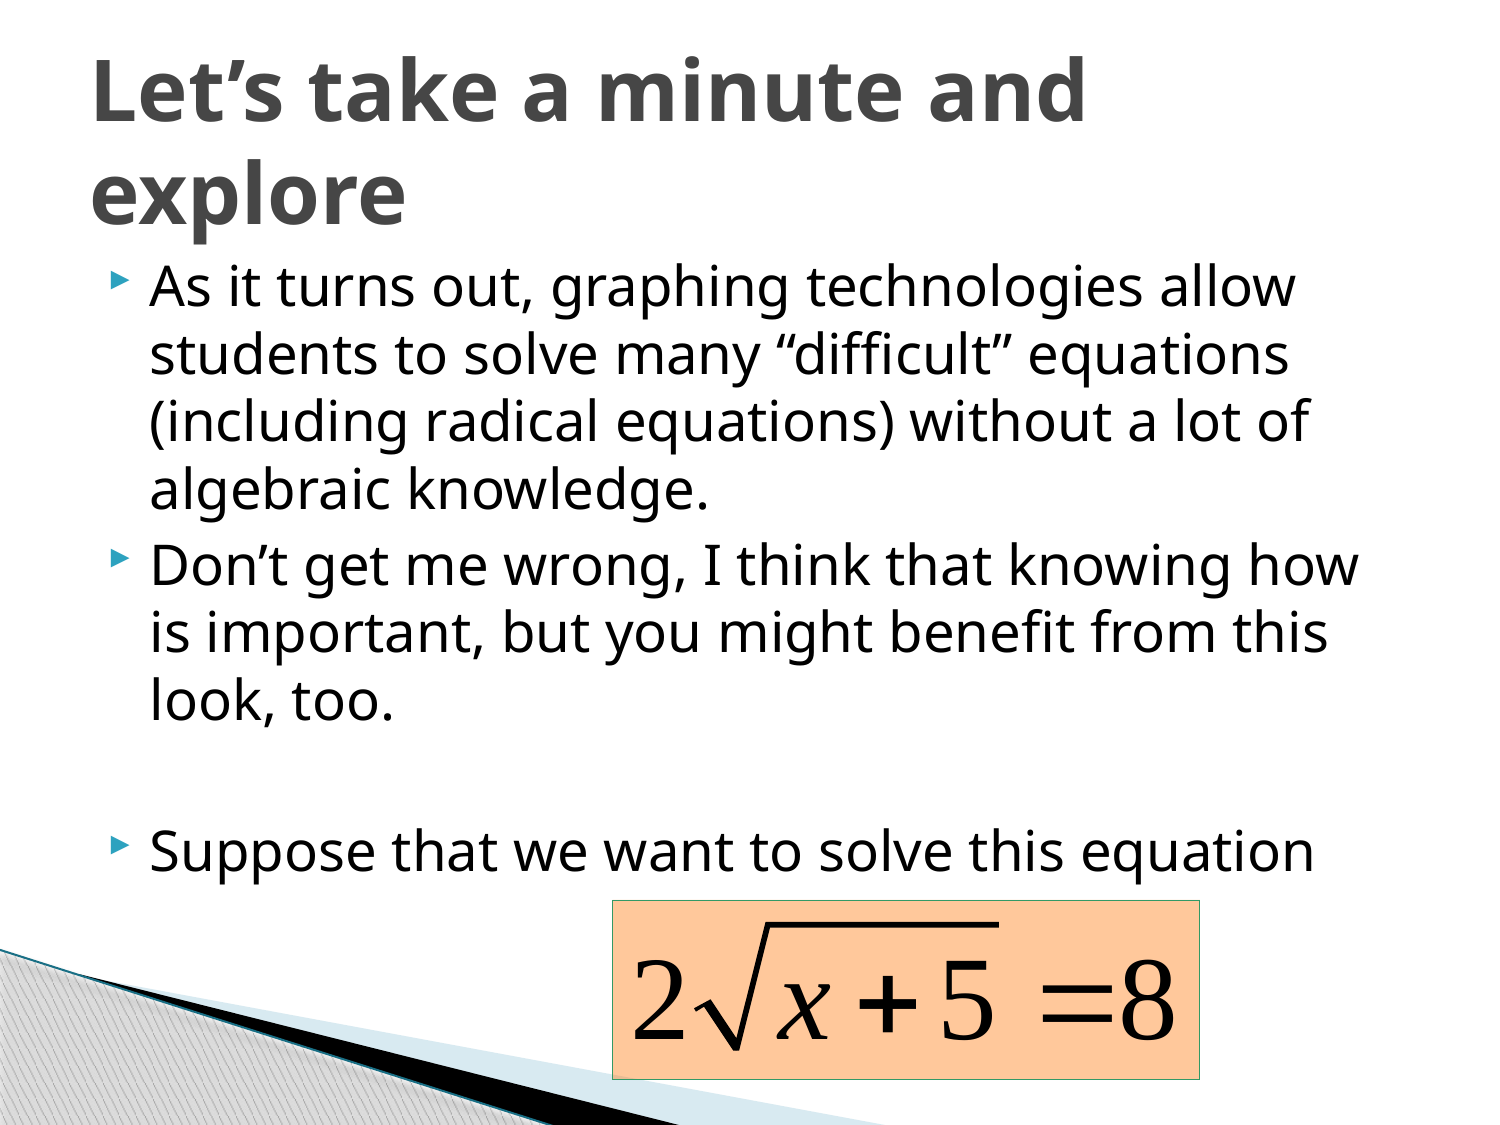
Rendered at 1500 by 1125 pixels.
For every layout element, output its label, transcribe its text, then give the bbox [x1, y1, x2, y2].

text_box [612, 899, 1201, 1080]
list As it turns out, graphing technologies allow students to solve many “difficult” equations (including radical equations) without a lot of algebraic knowledge. Don’t get me wrong, I think that knowing how is important, but you might benefit from this look, too. Suppose that we want to solve this equation [75, 243, 1425, 986]
title Let’s take a minute and explore [75, 45, 1425, 233]
